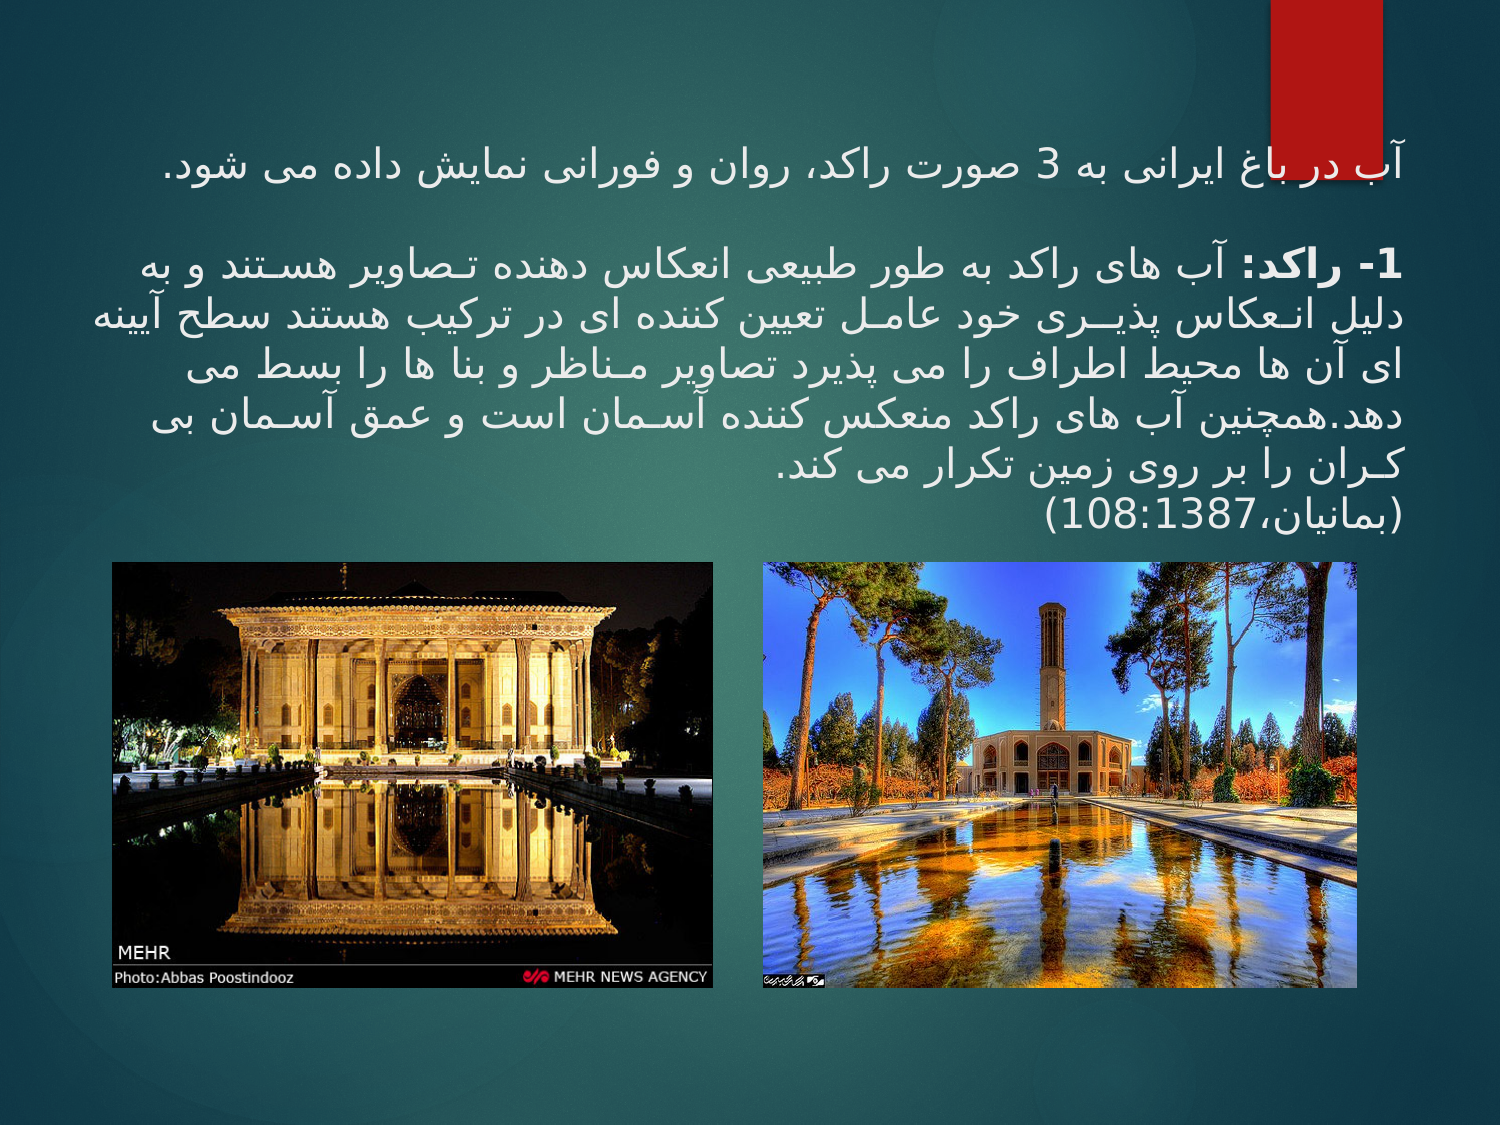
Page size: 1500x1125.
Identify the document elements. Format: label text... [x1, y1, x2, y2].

title آب در باغ ایرانی به 3 صورت راکد، روان و فورانی نمایش داده می شود. 1- راکد: آب های راکد به طور طبیعی انعکاس دهنده تـصاویر هسـتند و به دلیل انـعکاس پذیــری خود عامـل تعیین کننده ای در ترکیب هستند سطح آیینه ای آن ها محیط اطراف را می پذیرد تصاویر مـناظر و بنا ها را بسط می دهد.همچنین آب های راکد منعکس کننده آسـمان است و عمق آسـمان بی کـران را بر روی زمین تکرار می کند. (بمانیان،108:1387) [69, 129, 1420, 518]
picture [762, 562, 1357, 988]
picture [112, 562, 713, 988]
